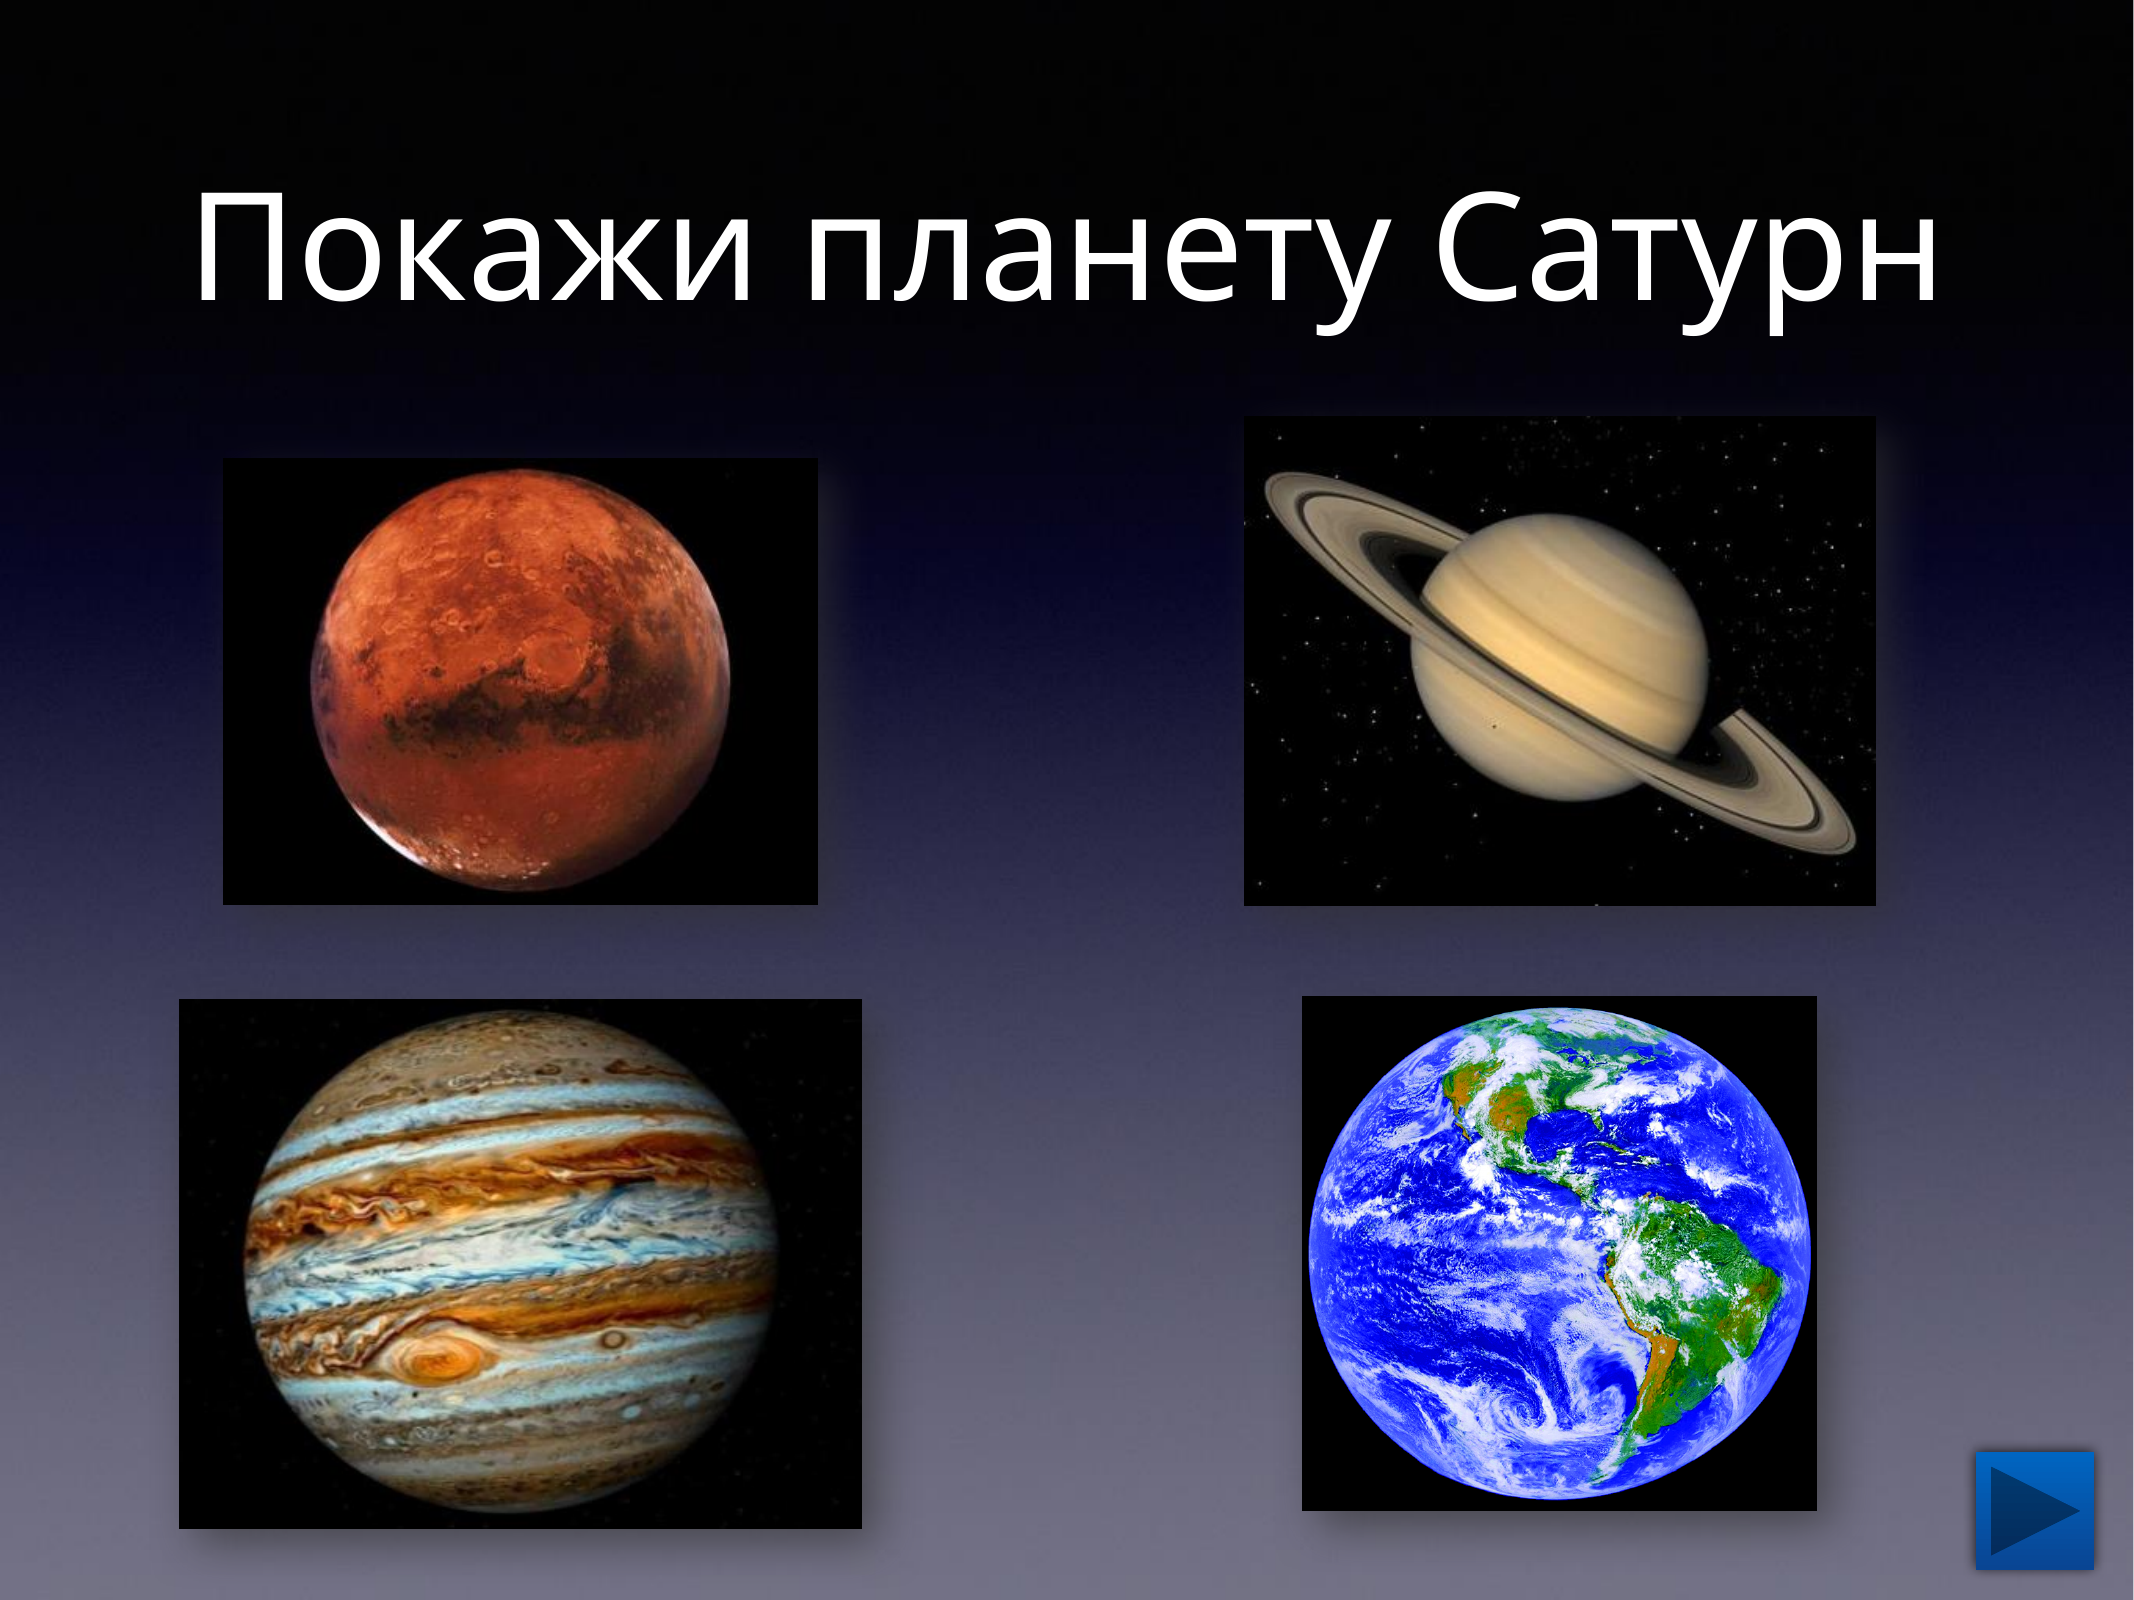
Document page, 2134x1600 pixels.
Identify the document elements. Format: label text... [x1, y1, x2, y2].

picture [0, 0, 2134, 1600]
title Покажи планету Сатурн [155, 66, 1978, 416]
text_box [1976, 1451, 2095, 1570]
